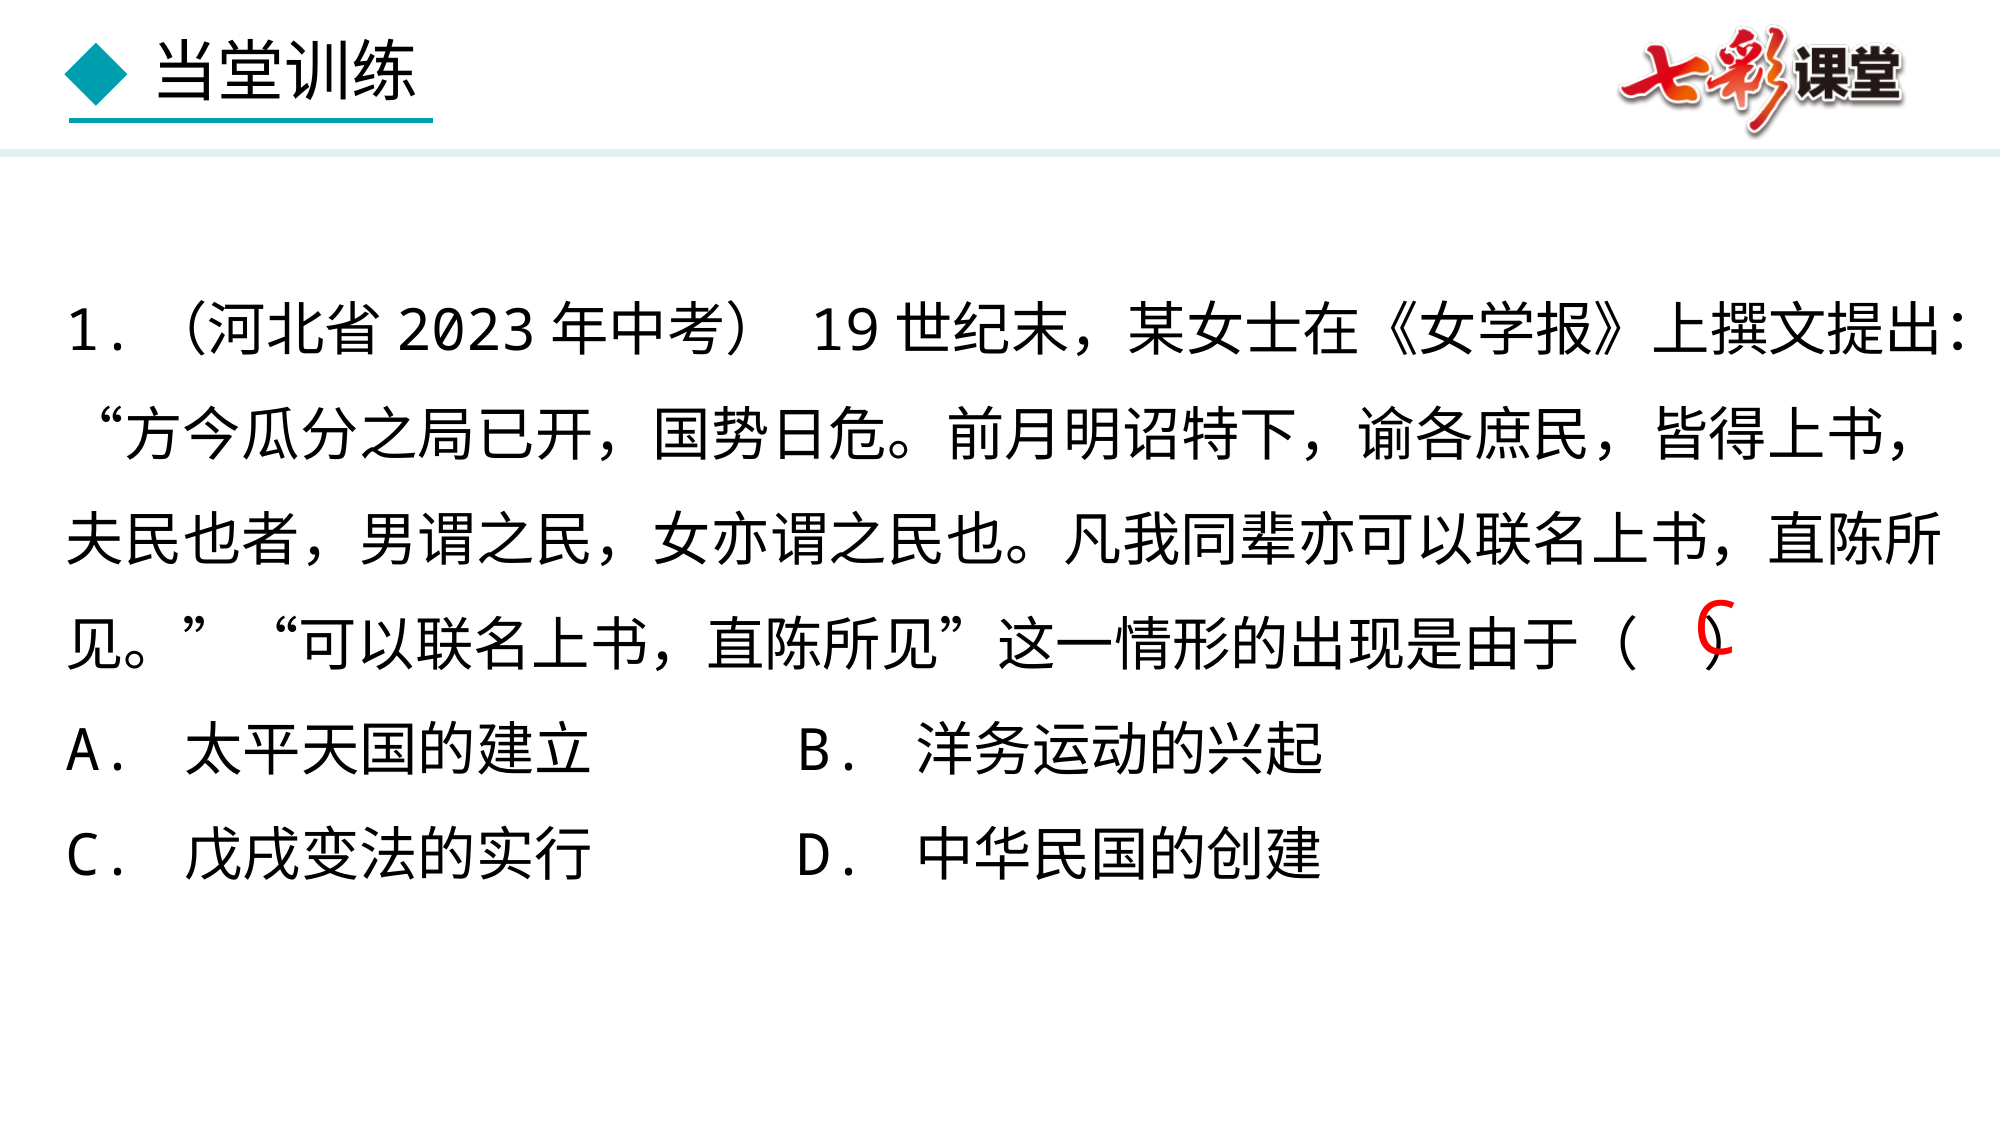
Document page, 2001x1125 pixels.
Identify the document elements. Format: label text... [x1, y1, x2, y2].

text_box 1.（河北省2023年中考） 19世纪末，某女士在《女学报》上撰文提出：“方今瓜分之局已开，国势日危。前月明诏特下，谕各庶民，皆得上书，夫民也者，男谓之民，女亦谓之民也。凡我同辈亦可以联名上书，直陈所见。”“可以联名上书，直陈所见”这一情形的出现是由于（ ） A. 太平天国的建立 B. 洋务运动的兴起 C. 戊戌变法的实行 D. 中华民国的创建 [50, 249, 1959, 895]
text_box C [1671, 572, 1761, 681]
picture [1614, 20, 1911, 140]
